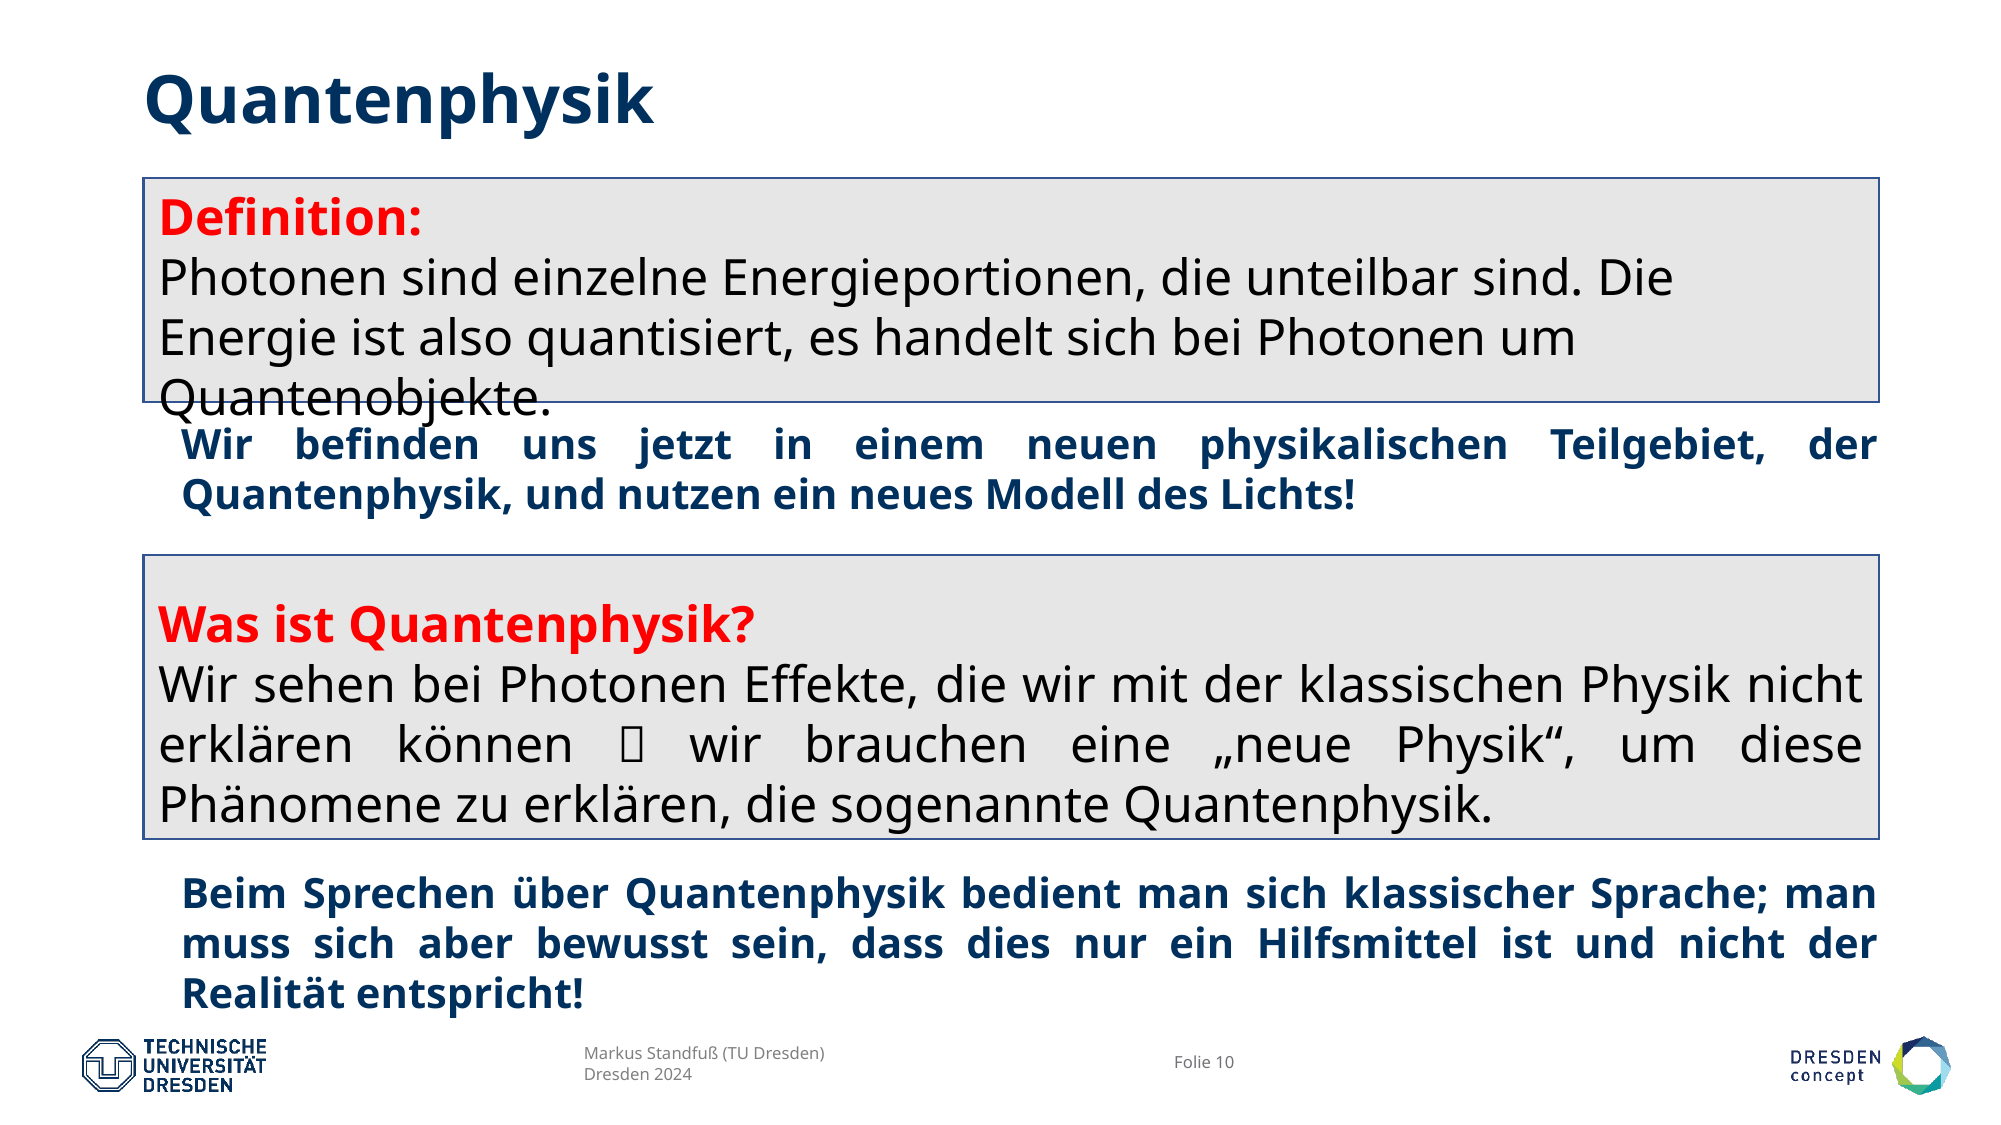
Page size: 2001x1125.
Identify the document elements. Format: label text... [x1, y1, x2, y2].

text_box Definition: Photonen sind einzelne Energieportionen, die unteilbar sind. Die Energie ist also quantisiert, es handelt sich bei Photonen um Quantenobjekte. [143, 177, 1880, 402]
title Quantenphysik [143, 56, 1880, 169]
picture [1791, 1036, 1951, 1095]
list Wir befinden uns jetzt in einem neuen physikalischen Teilgebiet, der Quantenphysik, und nutzen ein neues Modell des Lichts! Beim Sprechen über Quantenphysik bedient man sich klassischer Sprache; man muss sich aber bewusst sein, dass dies nur ein Hilfsmittel ist und nicht der Realität entspricht! [143, 402, 1880, 554]
picture [82, 1039, 266, 1092]
text_box Was ist Quantenphysik? Wir sehen bei Photonen Effekte, die wir mit der klassischen Physik nicht erklären können  wir brauchen eine „neue Physik“, um diese Phänomene zu erklären, die sogenannte Quantenphysik. [143, 554, 1880, 840]
list Wir befinden uns jetzt in einem neuen physikalischen Teilgebiet, der Quantenphysik, und nutzen ein neues Modell des Lichts! Beim Sprechen über Quantenphysik bedient man sich klassischer Sprache; man muss sich aber bewusst sein, dass dies nur ein Hilfsmittel ist und nicht der Realität entspricht! [143, 840, 1880, 936]
